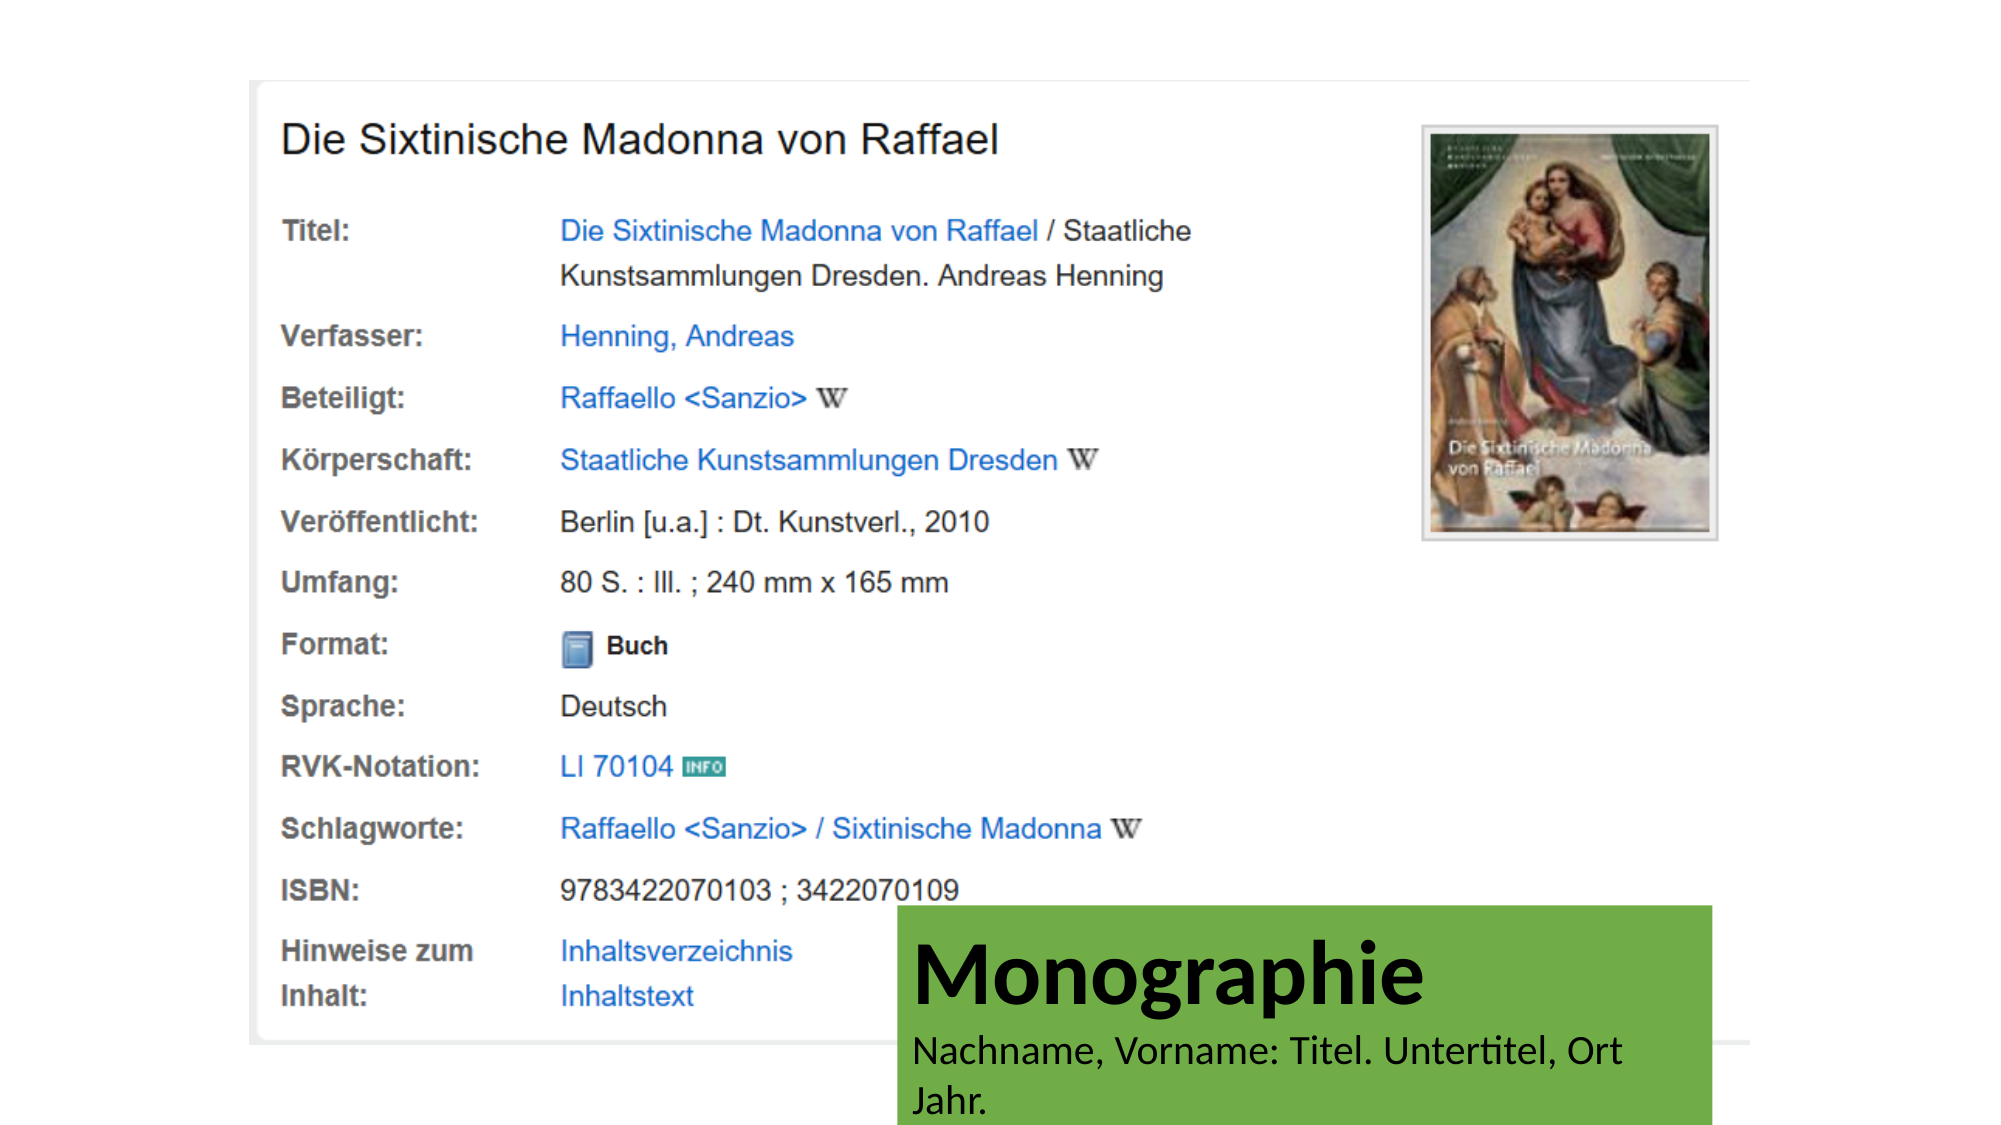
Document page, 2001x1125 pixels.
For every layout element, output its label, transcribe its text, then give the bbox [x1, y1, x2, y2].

text_box Monographie Nachname, Vorname: Titel. Untertitel, Ort Jahr. [897, 1045, 1713, 1125]
picture [249, 80, 1750, 1045]
